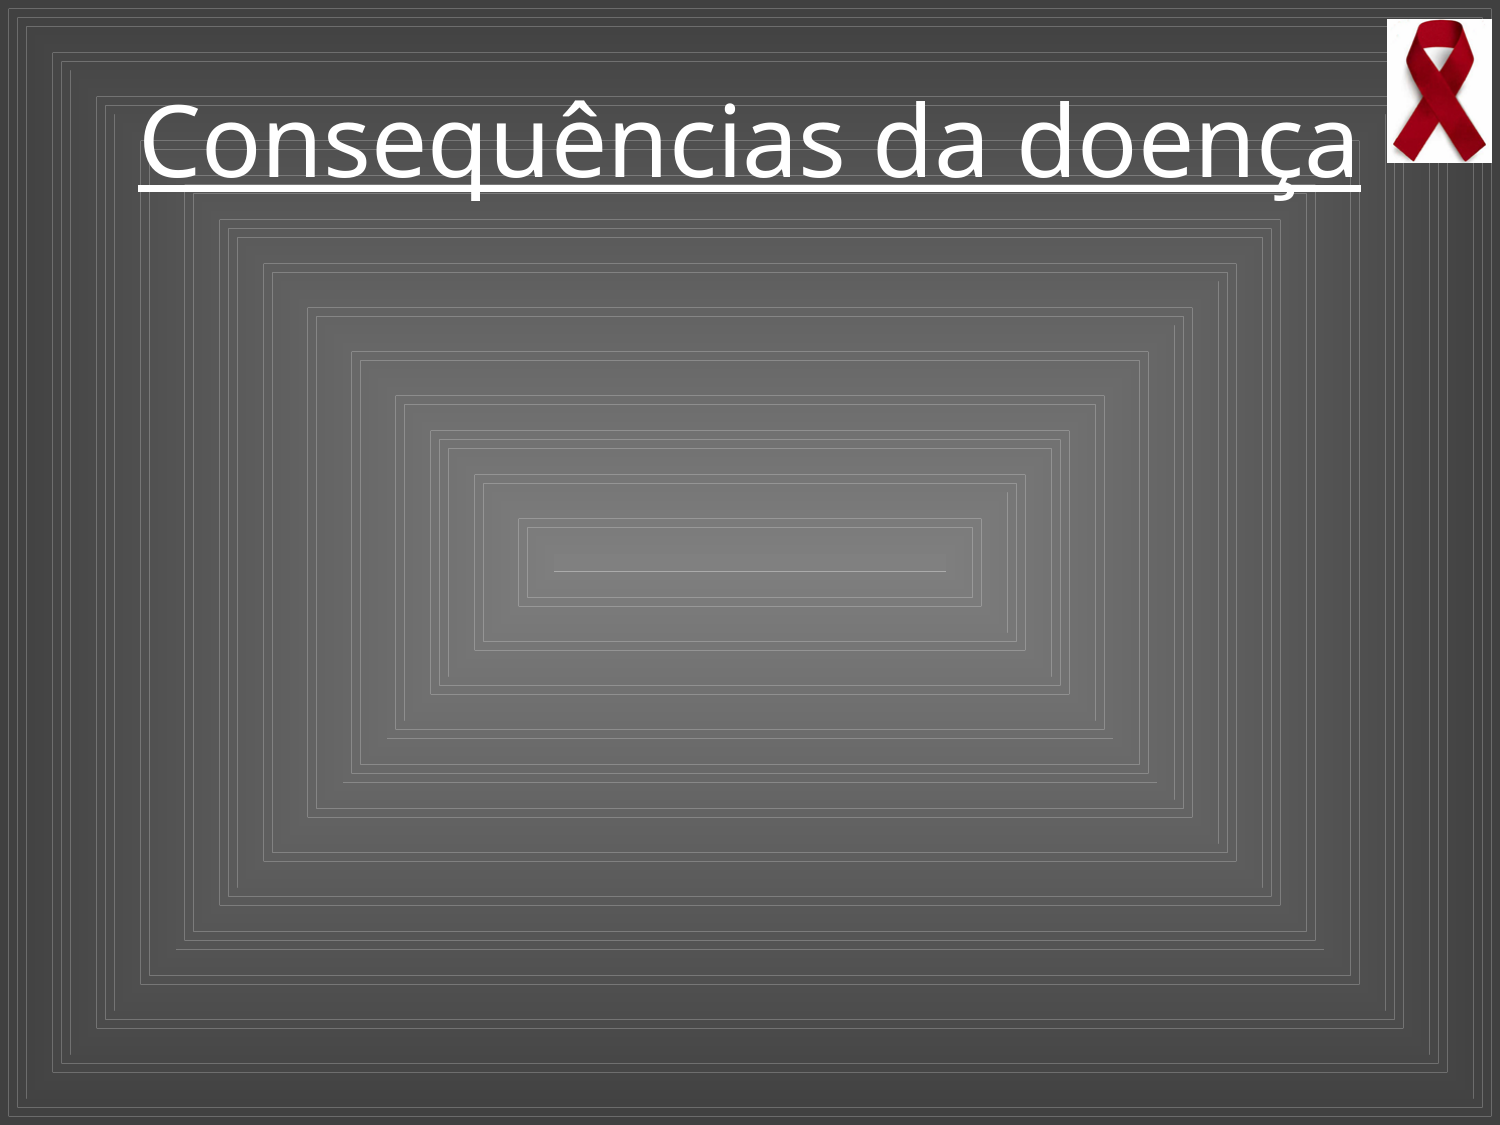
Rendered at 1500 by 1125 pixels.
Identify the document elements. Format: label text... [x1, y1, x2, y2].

title Consequências da doença [112, 19, 1388, 255]
picture [1387, 19, 1492, 163]
